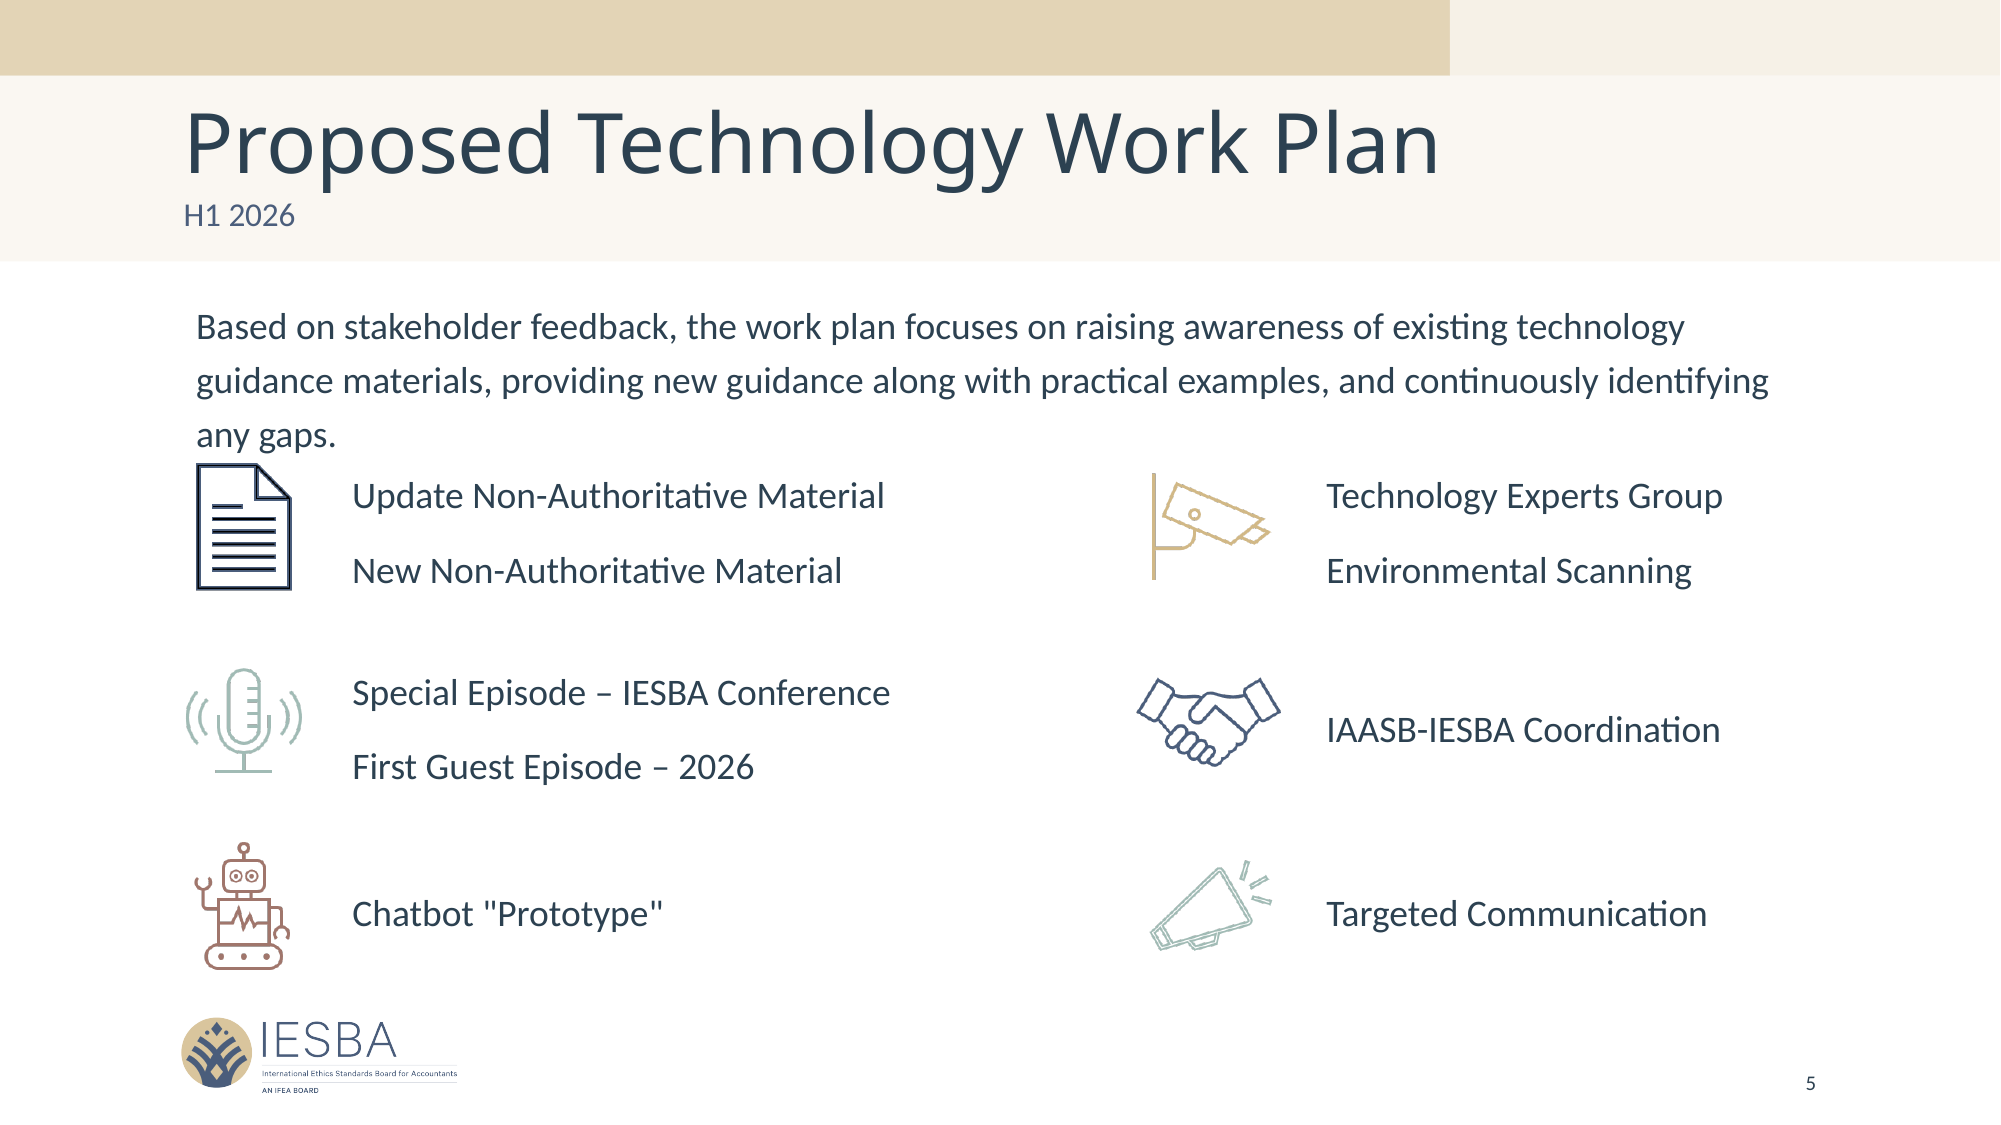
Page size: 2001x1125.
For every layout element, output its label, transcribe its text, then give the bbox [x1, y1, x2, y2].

list Update Non-Authoritative Material New Non-Authoritative Material [337, 446, 1074, 620]
slide_number 5 [1760, 1039, 1832, 1125]
text_box Technology Experts Group Environmental Scanning [1311, 434, 2000, 620]
text_box Targeted Communication [1311, 862, 2000, 952]
picture [168, 647, 320, 799]
title Proposed Technology Work Plan [168, 93, 1832, 185]
text_box Based on stakeholder feedback, the work plan focuses on raising awareness of existing technology guidance materials, providing new guidance along with practical examples, and continuously identifying any gaps. [181, 285, 1844, 446]
text_box Special Episode – IESBA Conference First Guest Episode – 2026 [337, 641, 1074, 804]
text_box Chatbot "Prototype" [337, 862, 1074, 952]
picture [168, 1001, 475, 1111]
picture [1132, 647, 1284, 799]
text_box IAASB-IESBA Coordination [1311, 680, 2000, 766]
picture [168, 451, 320, 603]
picture [168, 831, 320, 983]
picture [1132, 831, 1284, 983]
list H1 2026 [168, 190, 1832, 284]
picture [1132, 451, 1284, 603]
